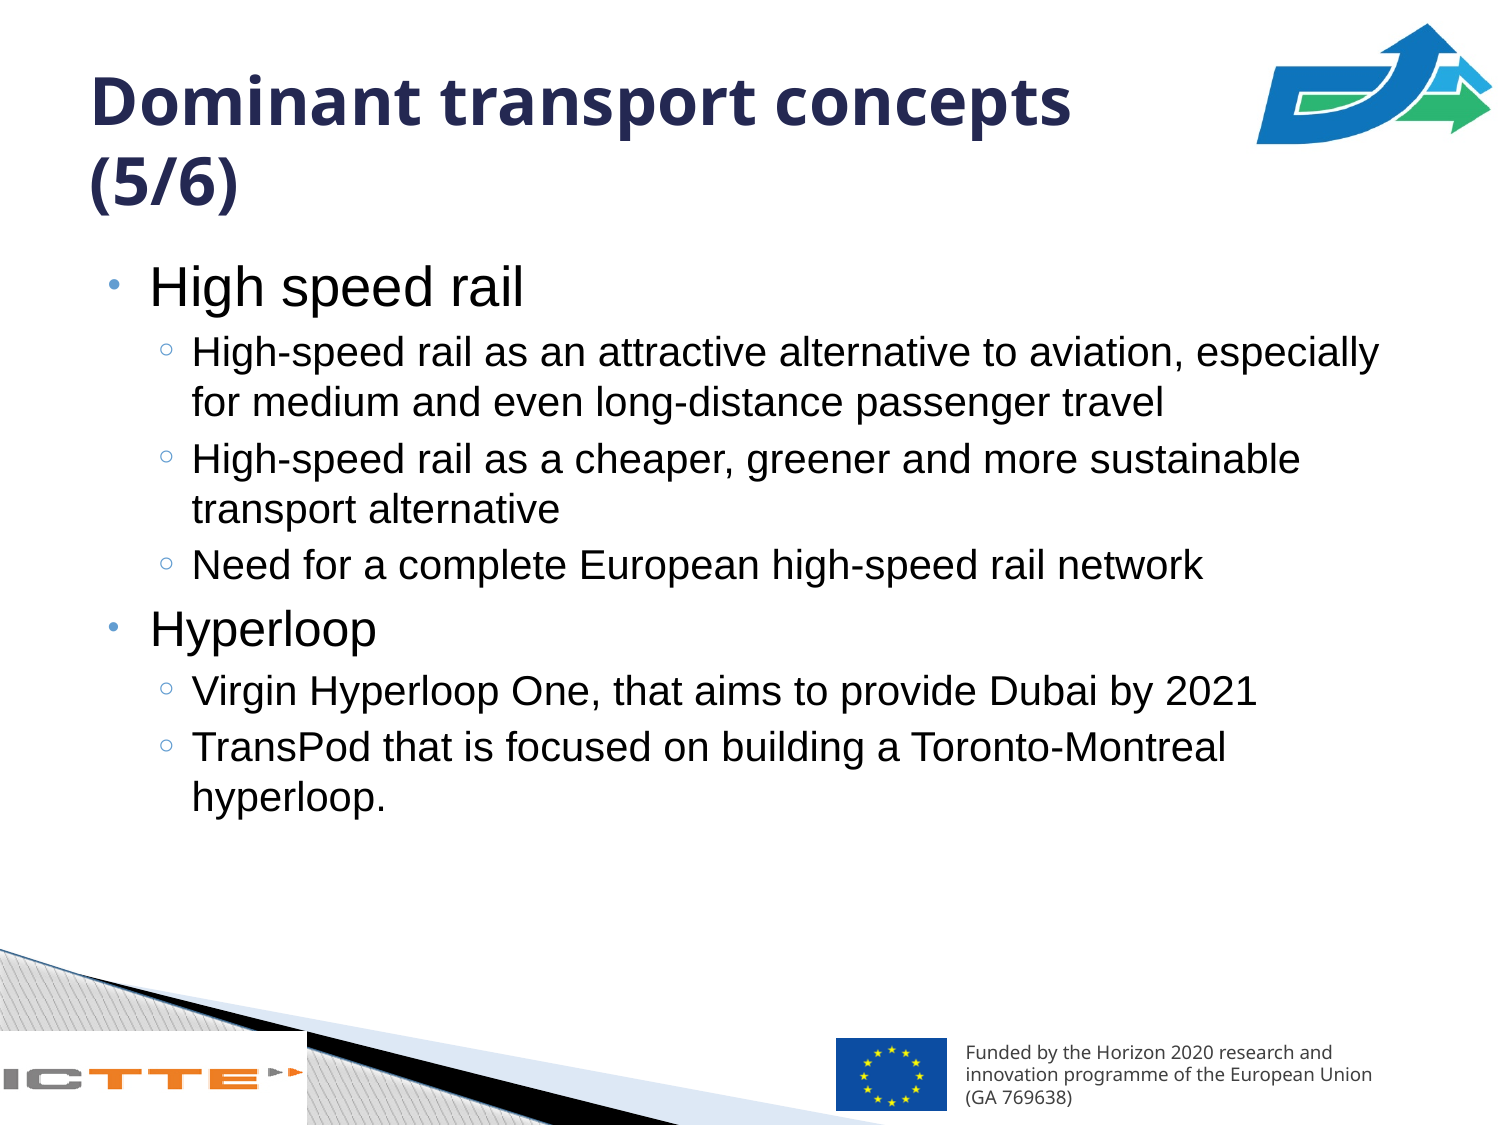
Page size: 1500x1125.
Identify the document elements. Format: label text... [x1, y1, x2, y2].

picture [0, 1031, 307, 1125]
list High speed rail High-speed rail as an attractive alternative to aviation, especially for medium and even long-distance passenger travel High-speed rail as a cheaper, greener and more sustainable transport alternative Need for a complete European high-speed rail network Hyperloop Virgin Hyperloop One, that aims to provide Dubai by 2021 TransPod that is focused on building a Toronto-Montreal hyperloop. [75, 243, 1425, 986]
title Dominant transport concepts (5/6) [75, 45, 1093, 233]
picture [1246, 0, 1500, 173]
picture [836, 1038, 947, 1111]
